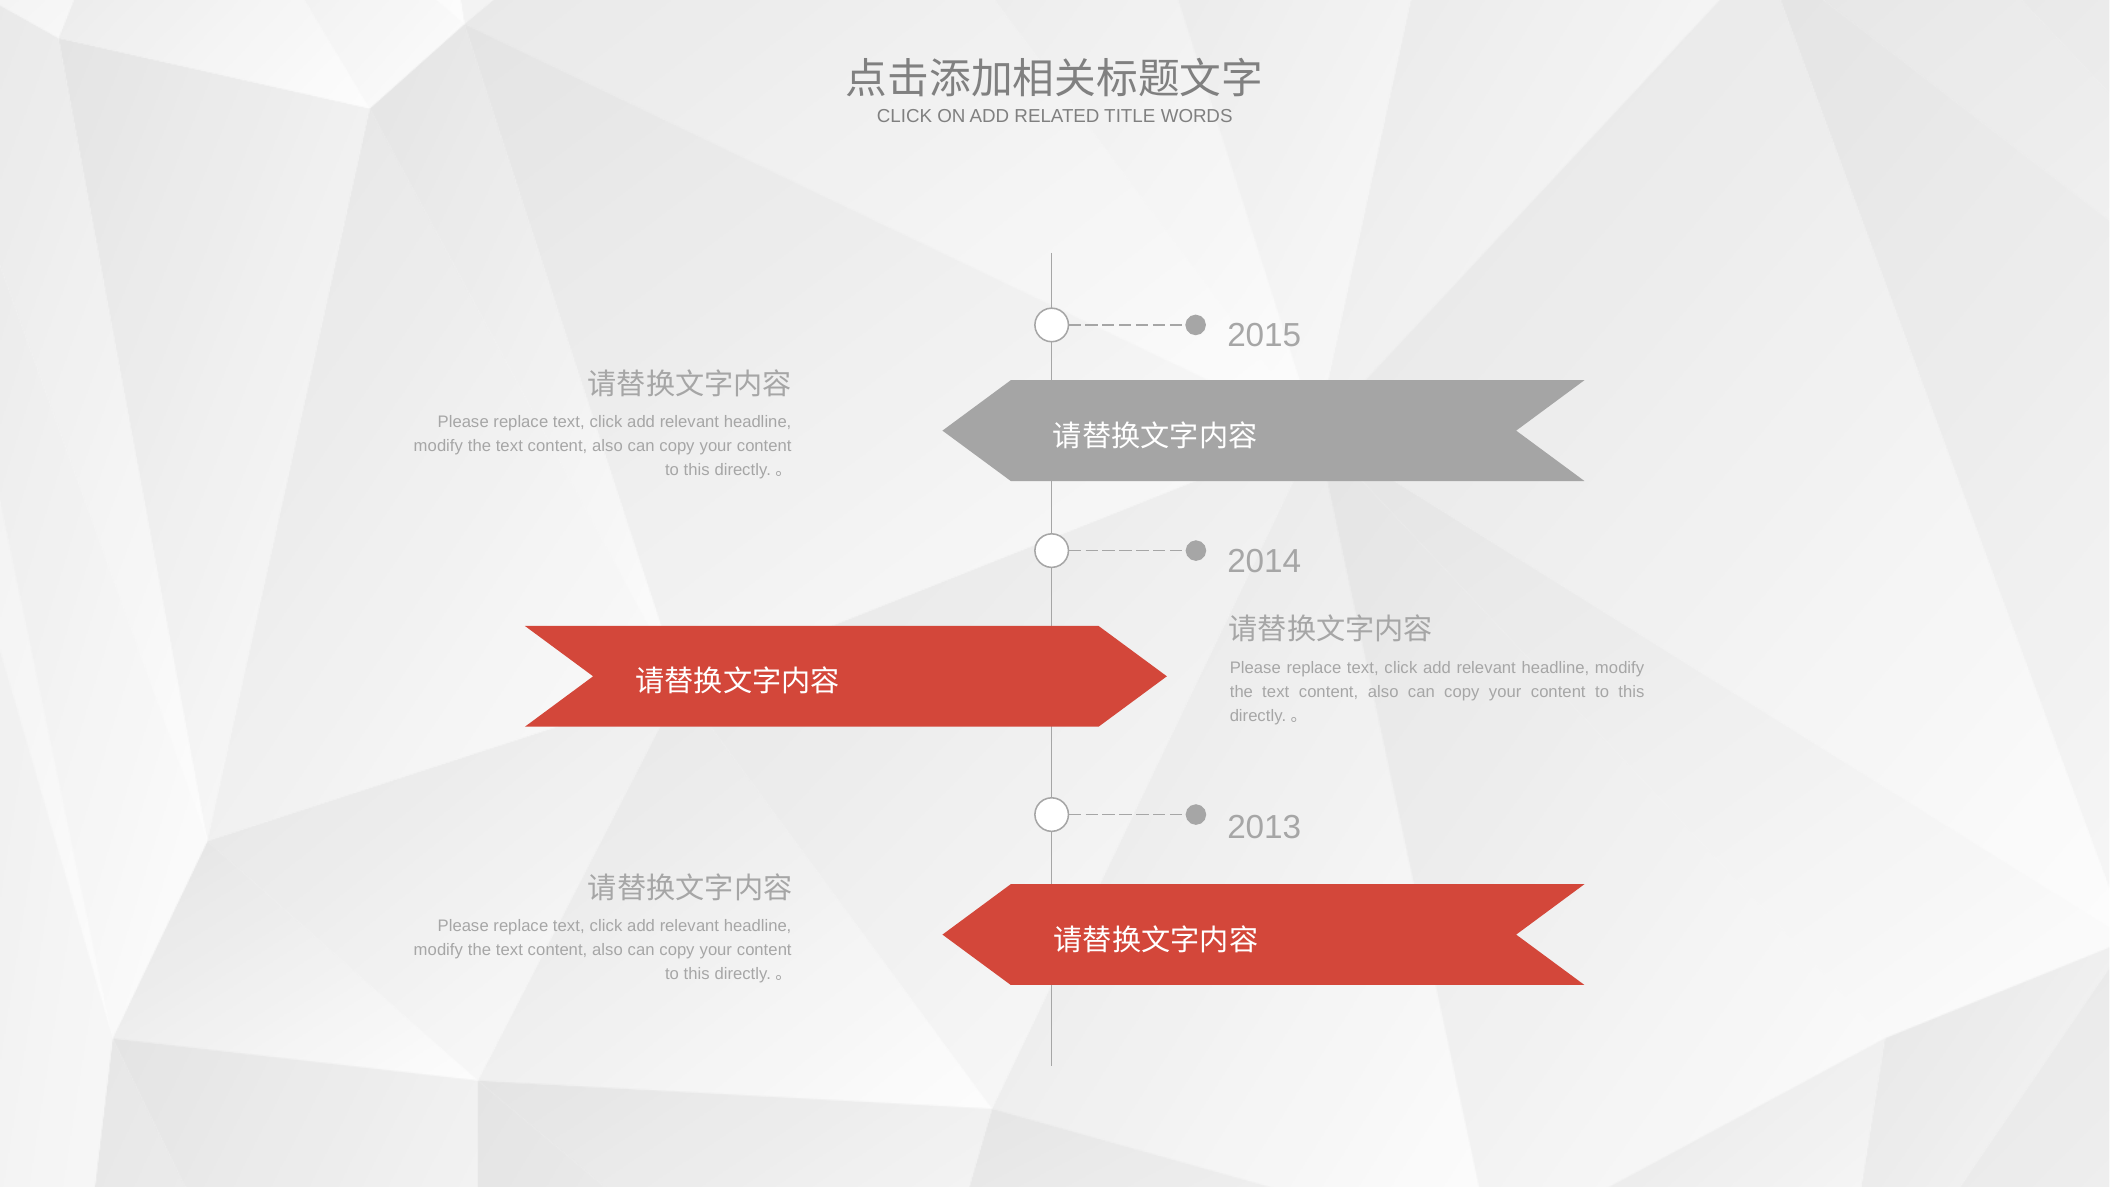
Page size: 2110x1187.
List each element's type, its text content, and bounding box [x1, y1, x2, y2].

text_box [387, 854, 809, 992]
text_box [1034, 797, 1196, 832]
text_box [1034, 308, 1196, 342]
text_box 2014 [1212, 523, 1317, 587]
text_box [387, 350, 808, 488]
text_box 2015 [1212, 298, 1317, 361]
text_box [1034, 533, 1196, 568]
text_box CLICK ON ADD RELATED TITLE WORDS [852, 95, 1257, 130]
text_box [524, 625, 1167, 727]
text_box 点击添加相关标题文字 [803, 44, 1307, 107]
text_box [1212, 596, 1660, 733]
picture [0, 0, 2110, 1187]
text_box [942, 380, 1585, 481]
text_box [942, 884, 1585, 985]
text_box 2013 [1212, 789, 1317, 853]
